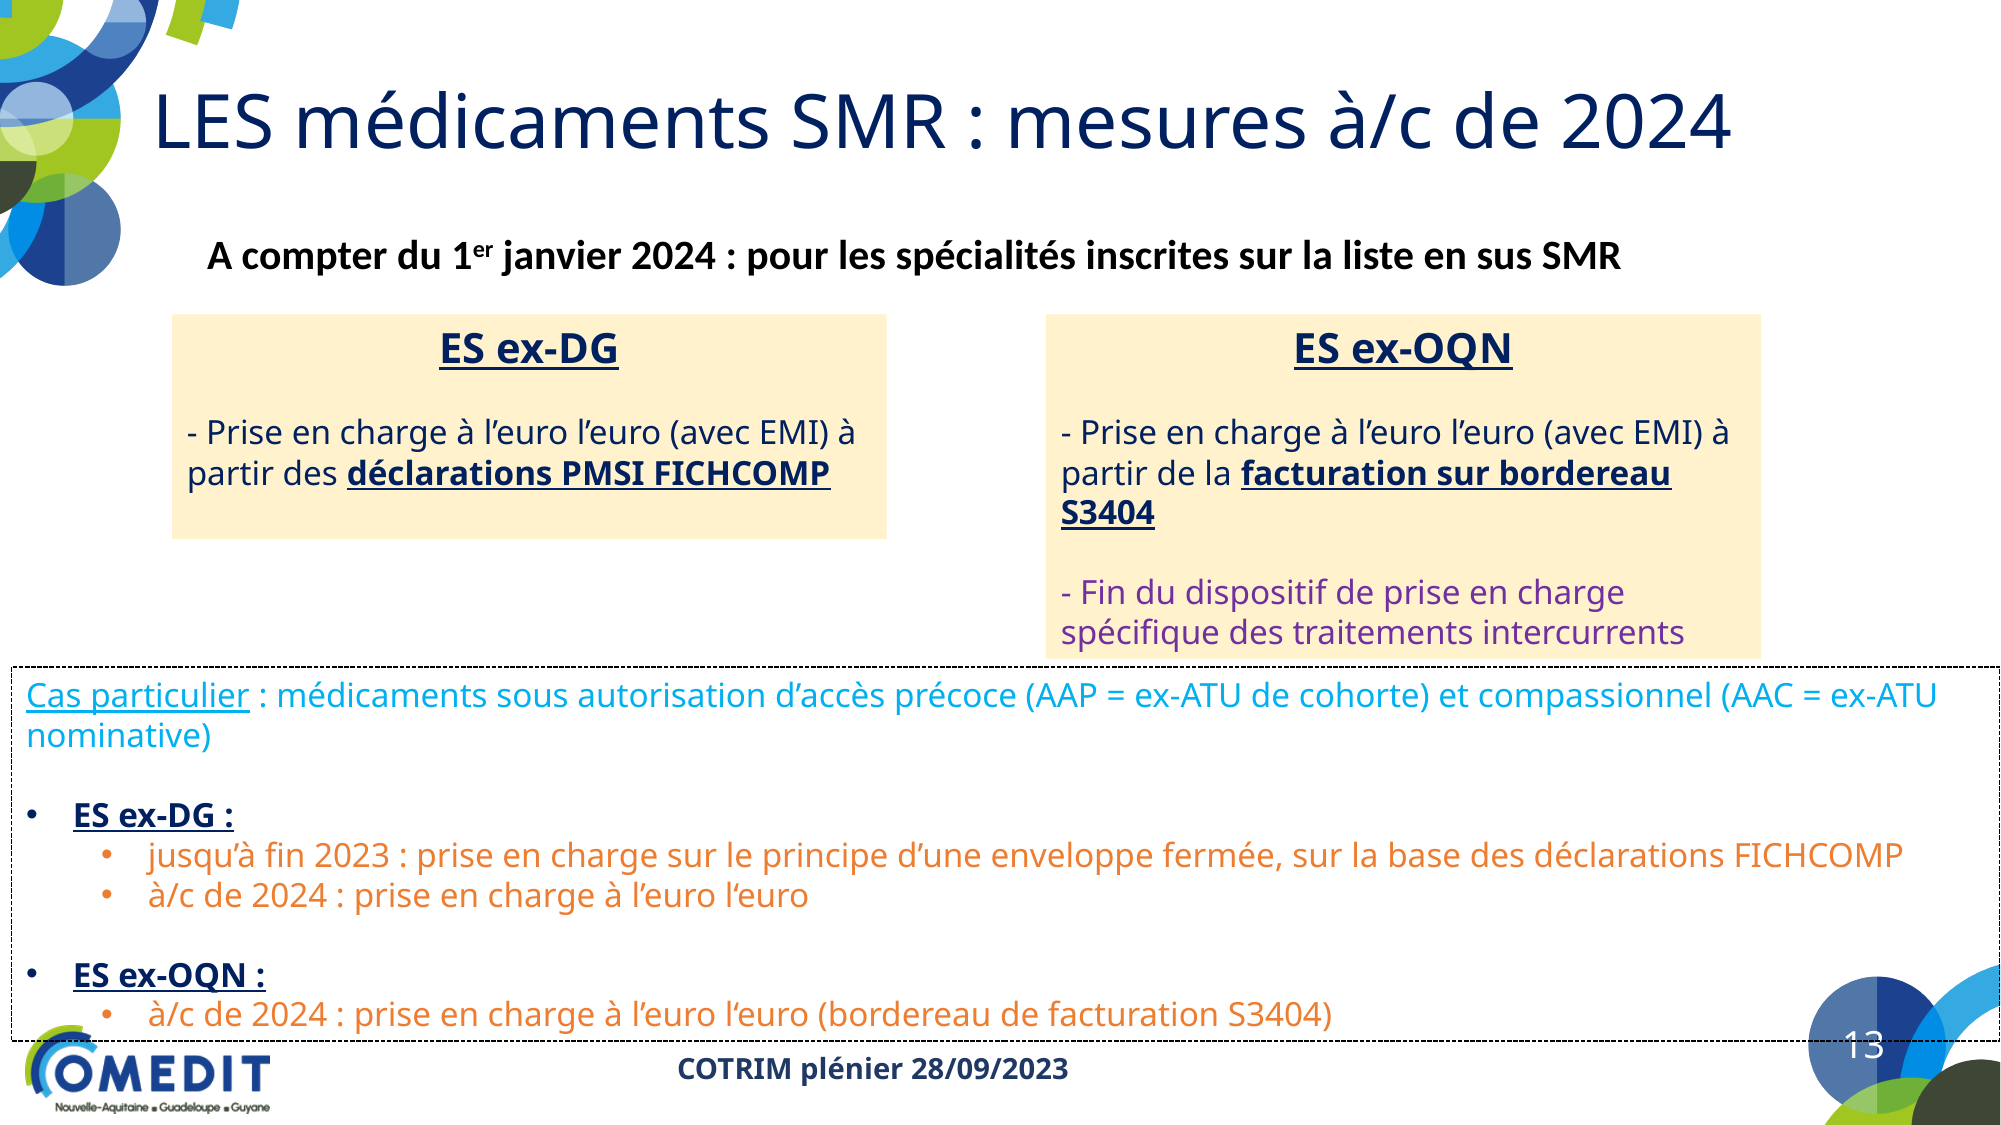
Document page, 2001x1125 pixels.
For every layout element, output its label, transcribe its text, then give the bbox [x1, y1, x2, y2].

picture [25, 1041, 270, 1114]
text_box Cas particulier : médicaments sous autorisation d’accès précoce (AAP = ex-ATU de cohorte) et compassionnel (AAC = ex-ATU nominative) ES ex-DG : jusqu’à fin 2023 : prise en charge sur le principe d’une enveloppe fermée, sur la base des déclarations FICHCOMP à/c de 2024 : prise en charge à l’euro l‘euro ES ex-OQN : à/c de 2024 : prise en charge à l’euro l‘euro (bordereau de facturation S3404) [11, 666, 2000, 1041]
picture [0, 0, 245, 300]
title LES médicaments SMR : mesures à/c de 2024 [137, 59, 1863, 190]
picture [1657, 960, 2001, 1125]
text_box ES ex-OQN - Prise en charge à l’euro l’euro (avec EMI) à partir de la facturation sur bordereau S3404 - Fin du dispositif de prise en charge spécifique des traitements intercurrents [1046, 314, 1761, 659]
text_box A compter du 1er janvier 2024 : pour les spécialités inscrites sur la liste en sus SMR [192, 220, 1734, 286]
text_box ES ex-DG - Prise en charge à l’euro l’euro (avec EMI) à partir des déclarations PMSI FICHCOMP [172, 314, 887, 539]
